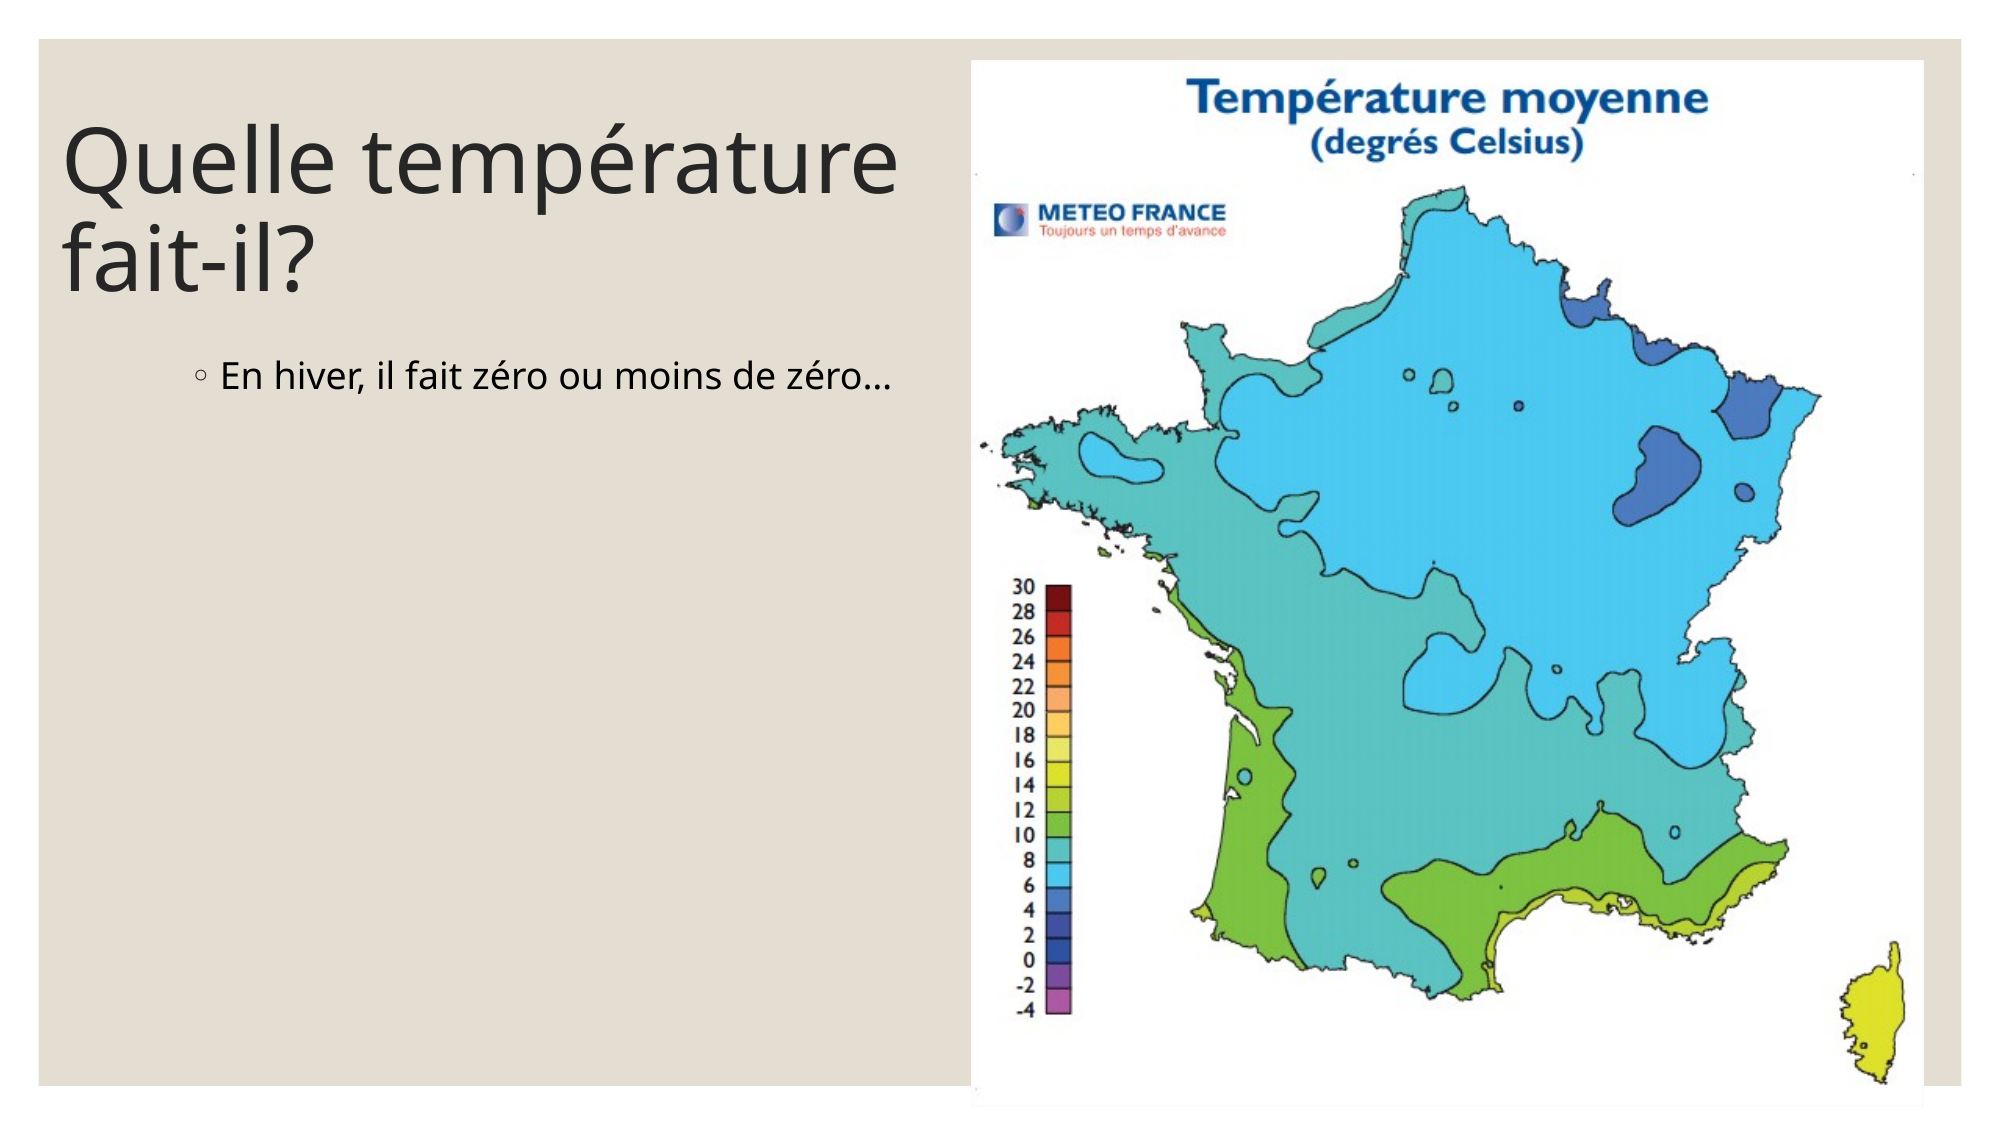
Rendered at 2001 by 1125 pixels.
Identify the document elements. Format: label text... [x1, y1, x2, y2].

list En hiver, il fait zéro ou moins de zéro… [174, 345, 966, 990]
picture [971, 60, 1924, 1108]
title Quelle température fait-il? [46, 95, 924, 331]
